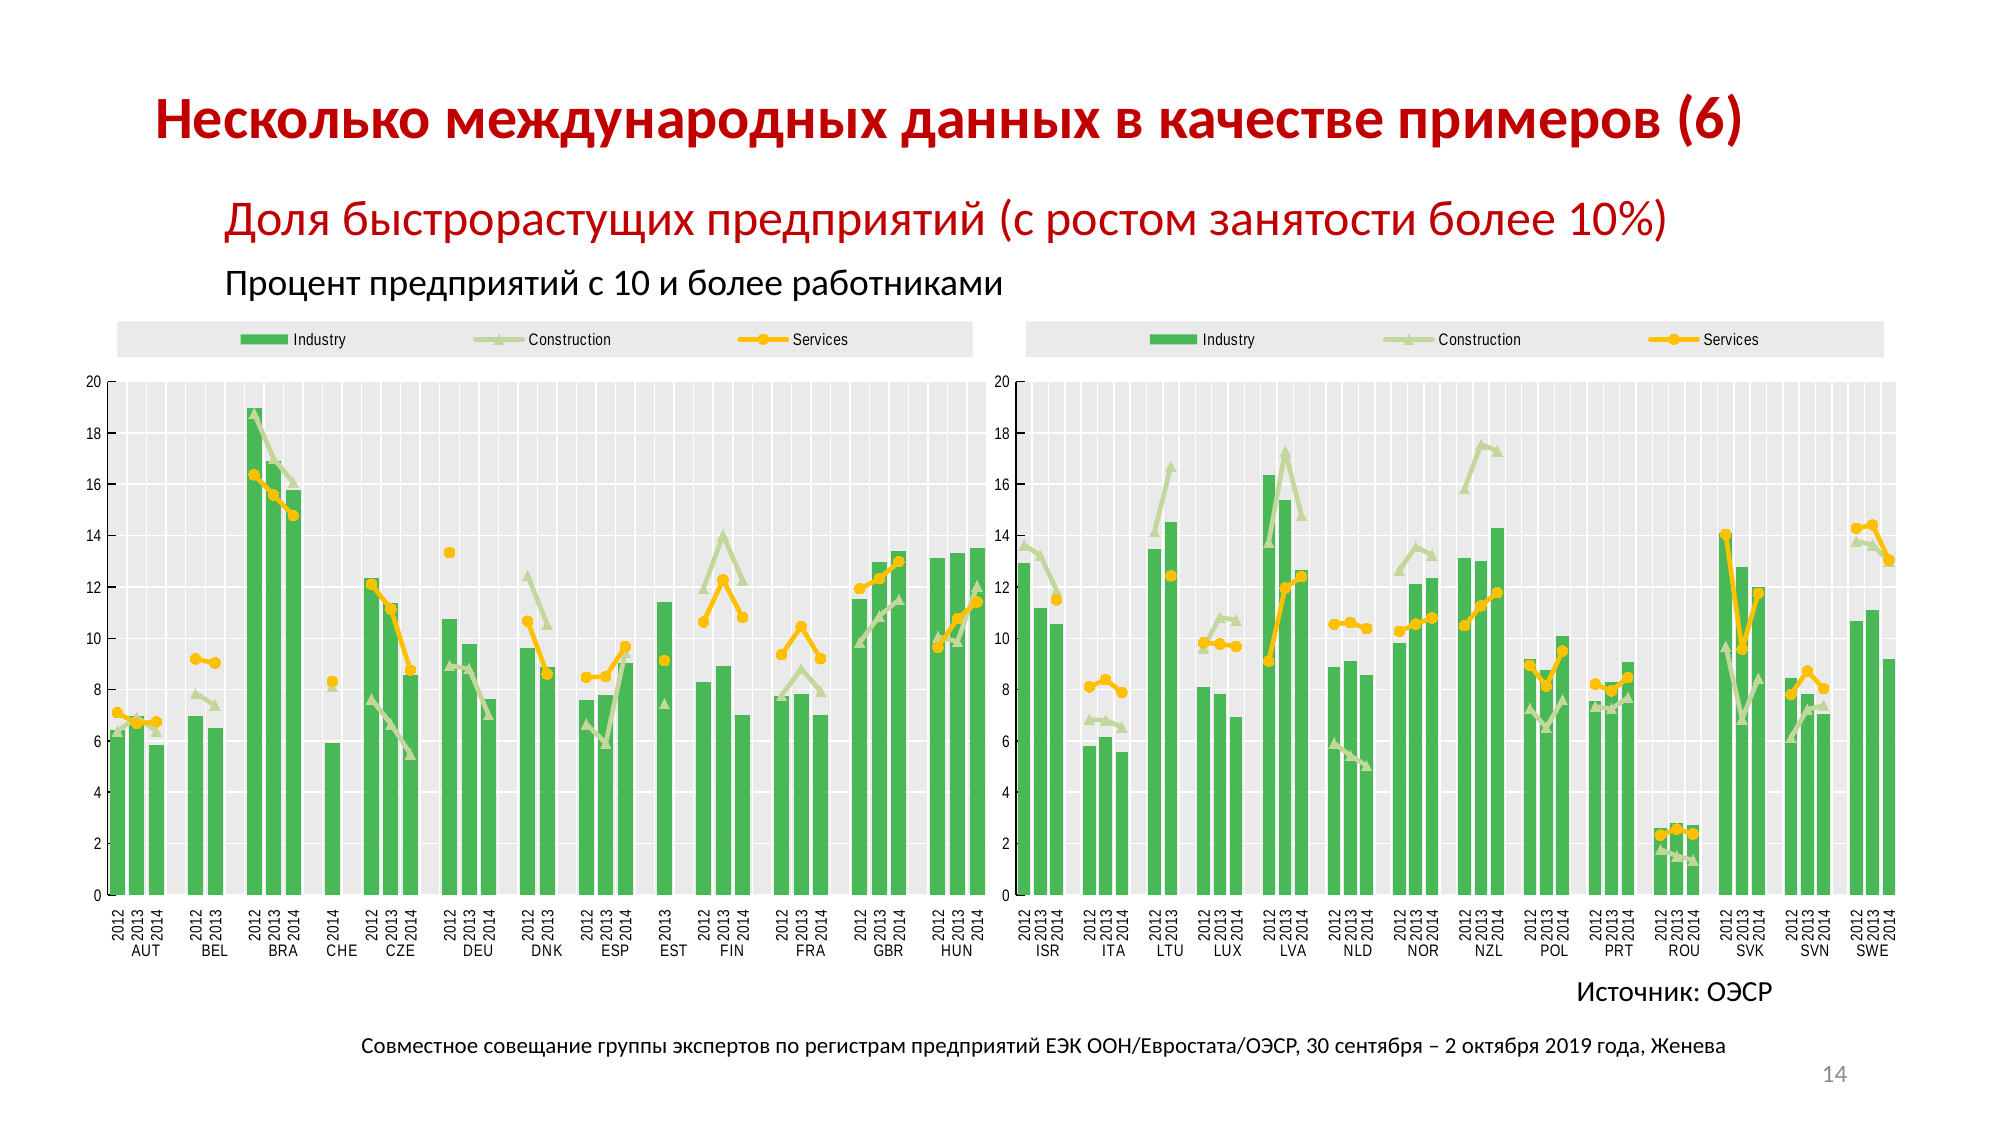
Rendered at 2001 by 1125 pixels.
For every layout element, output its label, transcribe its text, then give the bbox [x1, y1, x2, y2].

title Несколько международных данных в качестве примеров (6) [140, 71, 1789, 167]
text_box Доля быстрорастущих предприятий (с ростом занятости более 10%) Процент предприятий с 10 и более работниками [210, 178, 1719, 311]
footer Совместное совещание группы экспертов по регистрам предприятий ЕЭК ООН/Евростата/ОЭСР, 30 сентября – 2 октября 2019 года, Женева [137, 1014, 1953, 1075]
chart [77, 311, 1901, 965]
text_box Источник: ОЭСР [1561, 965, 1800, 1014]
slide_number 14 [1412, 1075, 1863, 1103]
